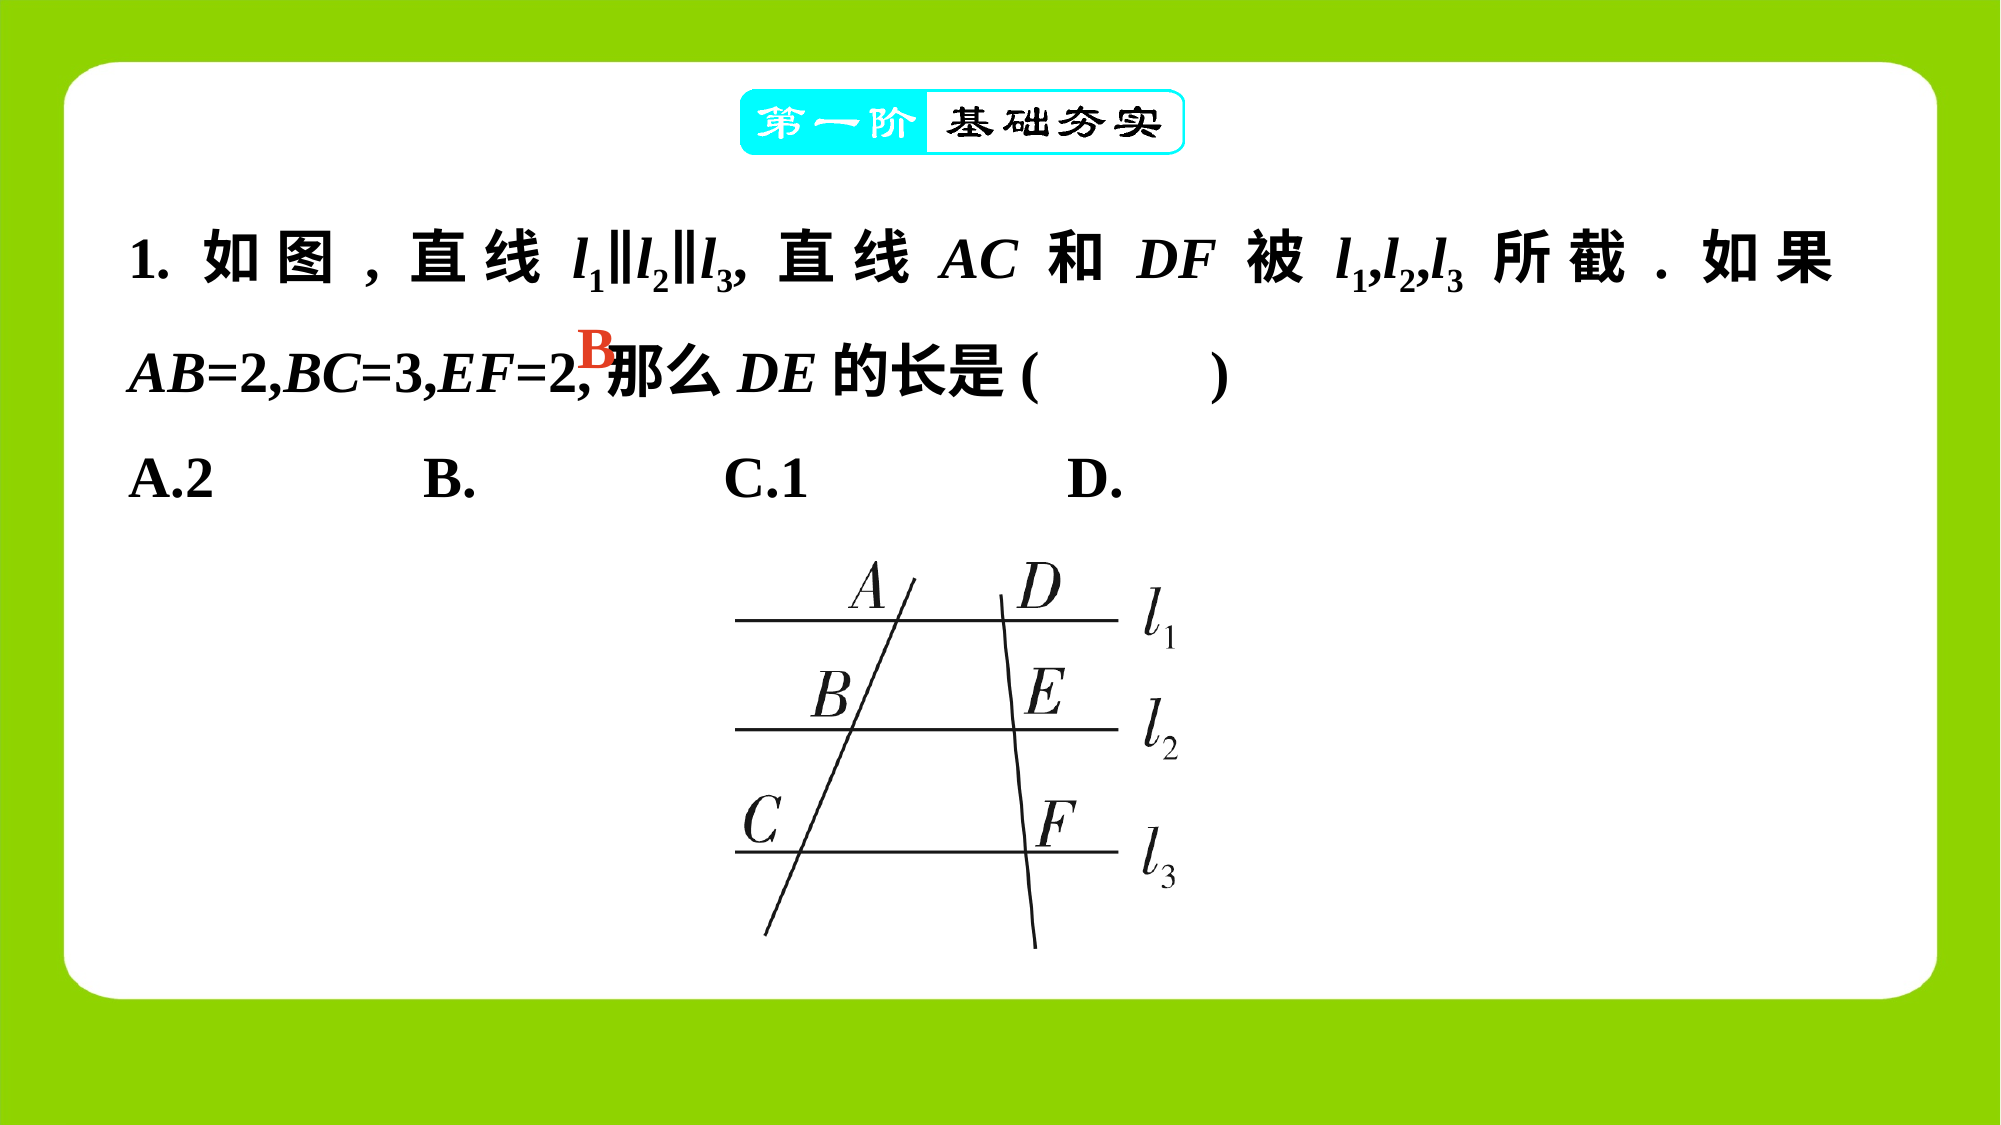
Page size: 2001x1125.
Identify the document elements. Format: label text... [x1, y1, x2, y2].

text_box B [562, 302, 658, 388]
picture [0, 0, 2001, 1125]
